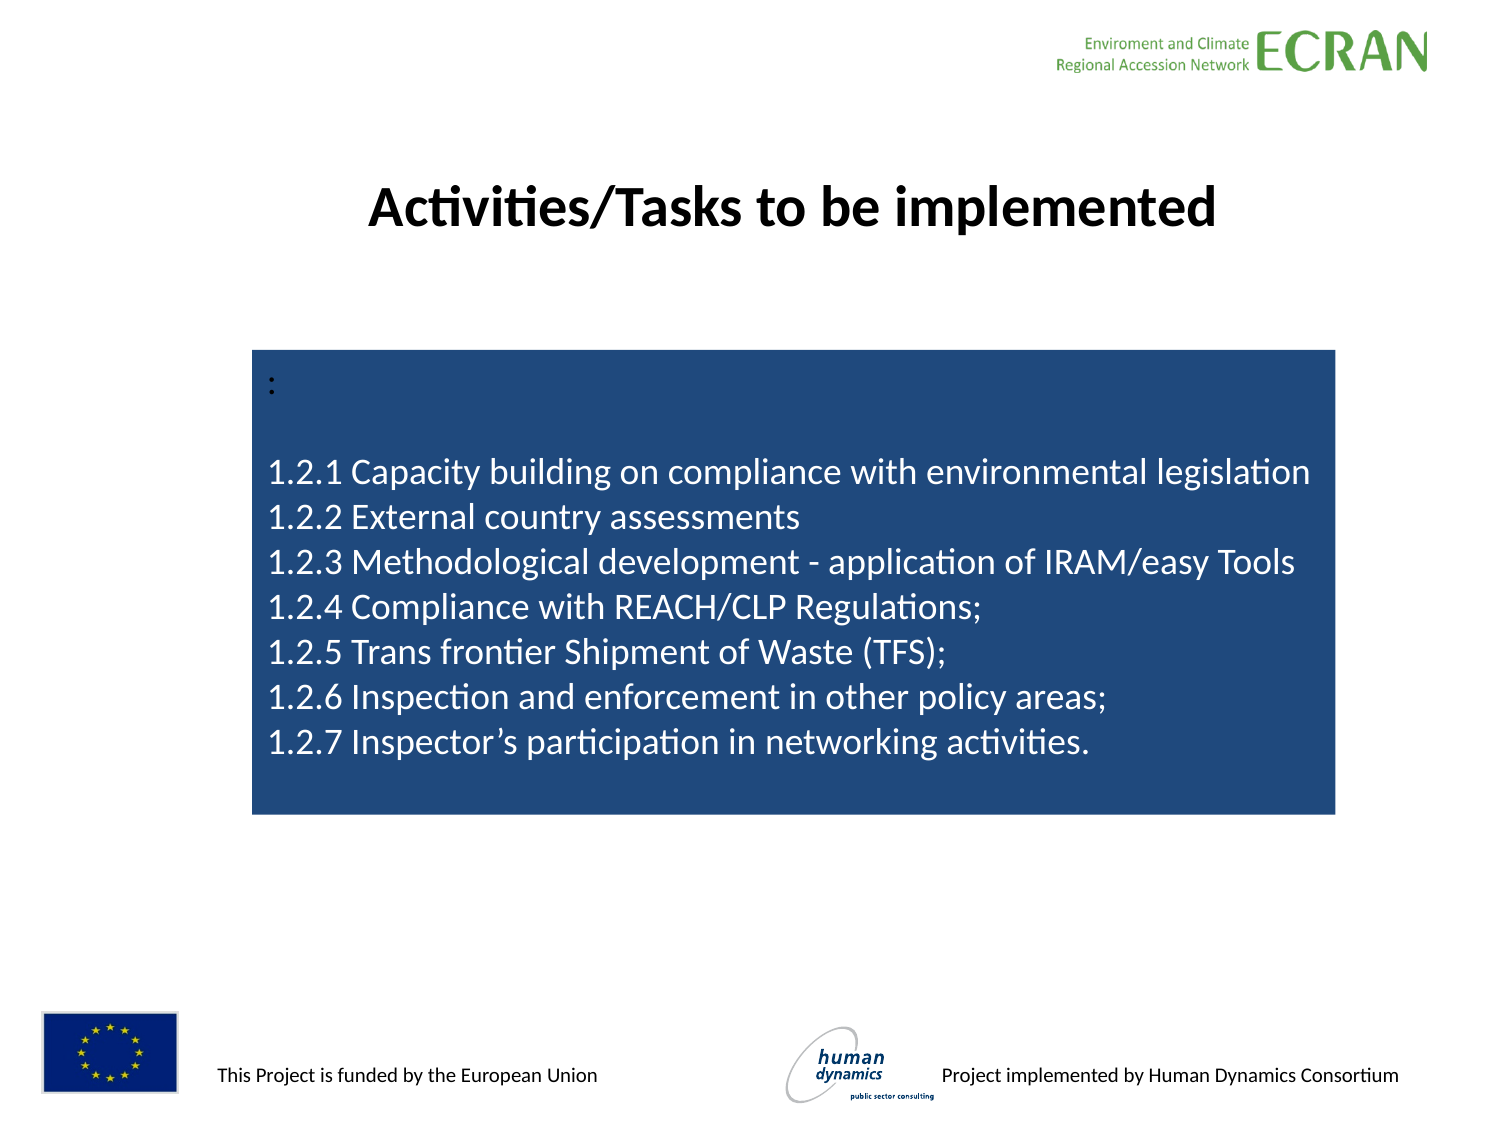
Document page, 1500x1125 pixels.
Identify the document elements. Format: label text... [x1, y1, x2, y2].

subtitle [225, 637, 1275, 925]
text_box : 1.2.1 Capacity building on compliance with environmental legislation 1.2.2 External country assessments 1.2.3 Methodological development - application of IRAM/easy Tools 1.2.4 Compliance with REACH/CLP Regulations; 1.2.5 Trans frontier Shipment of Waste (TFS); 1.2.6 Inspection and enforcement in other policy areas; 1.2.7 Inspector’s participation in networking activities. [252, 349, 1336, 815]
text_box Activities/Tasks to be implemented [354, 160, 1234, 246]
picture [41, 1011, 179, 1094]
title [112, 314, 1388, 591]
picture [1057, 30, 1427, 73]
